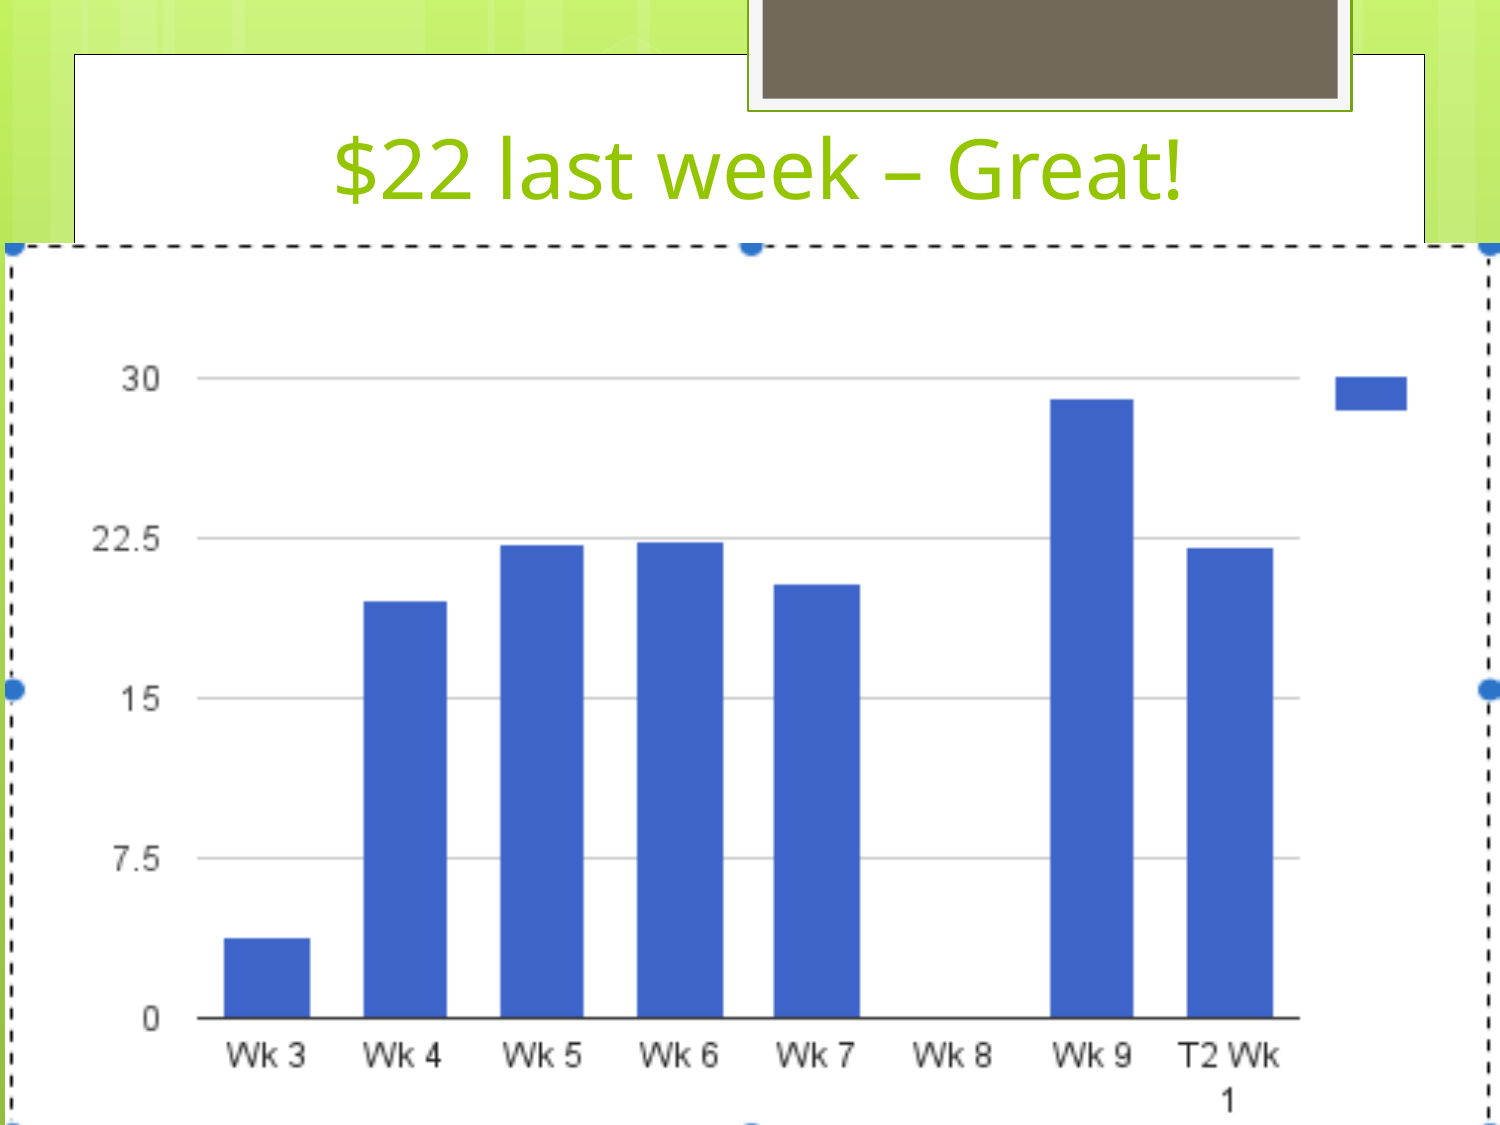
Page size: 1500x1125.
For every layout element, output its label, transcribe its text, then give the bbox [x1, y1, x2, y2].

title $22 last week – Great! [183, 101, 1336, 224]
picture [5, 243, 1500, 1125]
